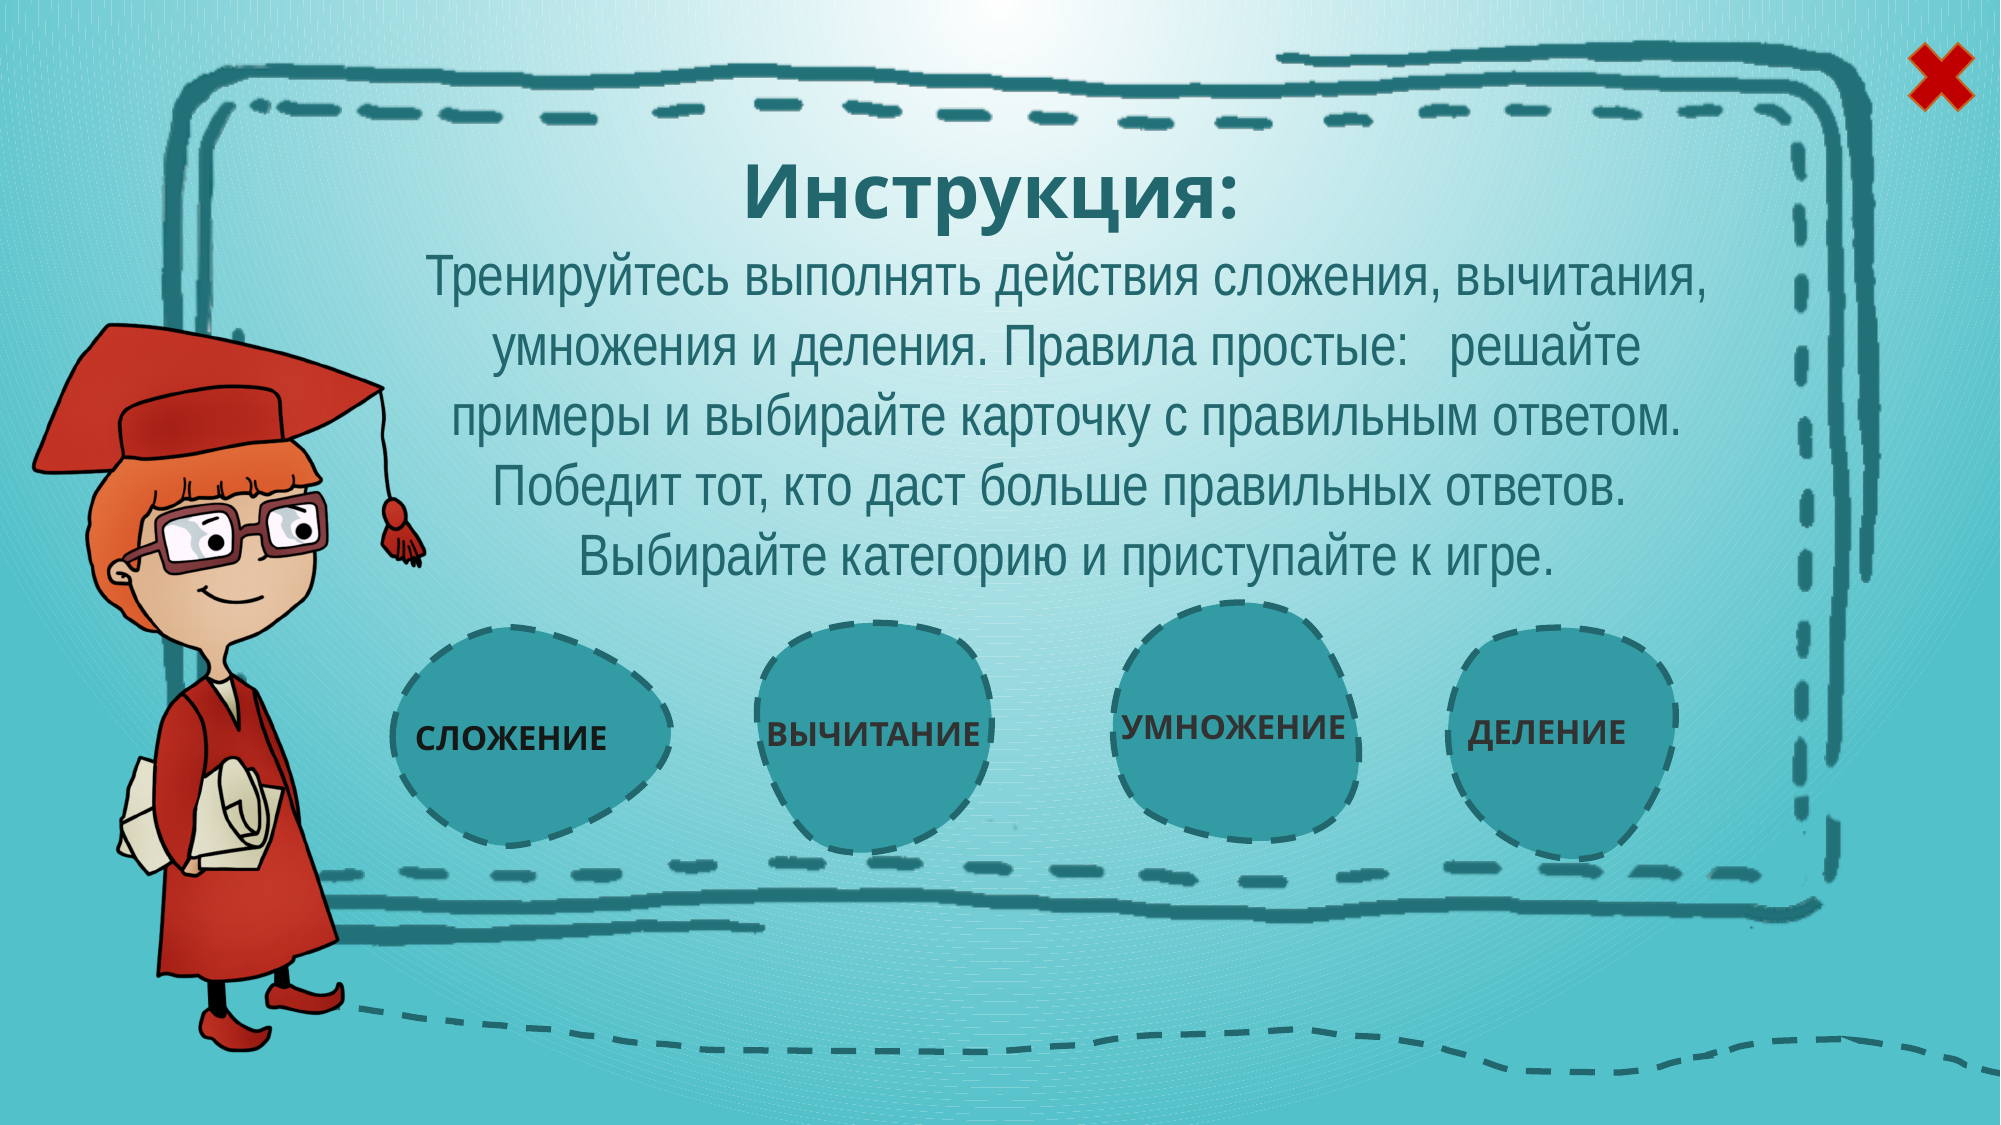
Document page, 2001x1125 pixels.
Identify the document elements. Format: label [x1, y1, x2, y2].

picture [31, 0, 1899, 1053]
text_box [1907, 41, 1976, 113]
text_box [427, 1011, 2000, 1075]
